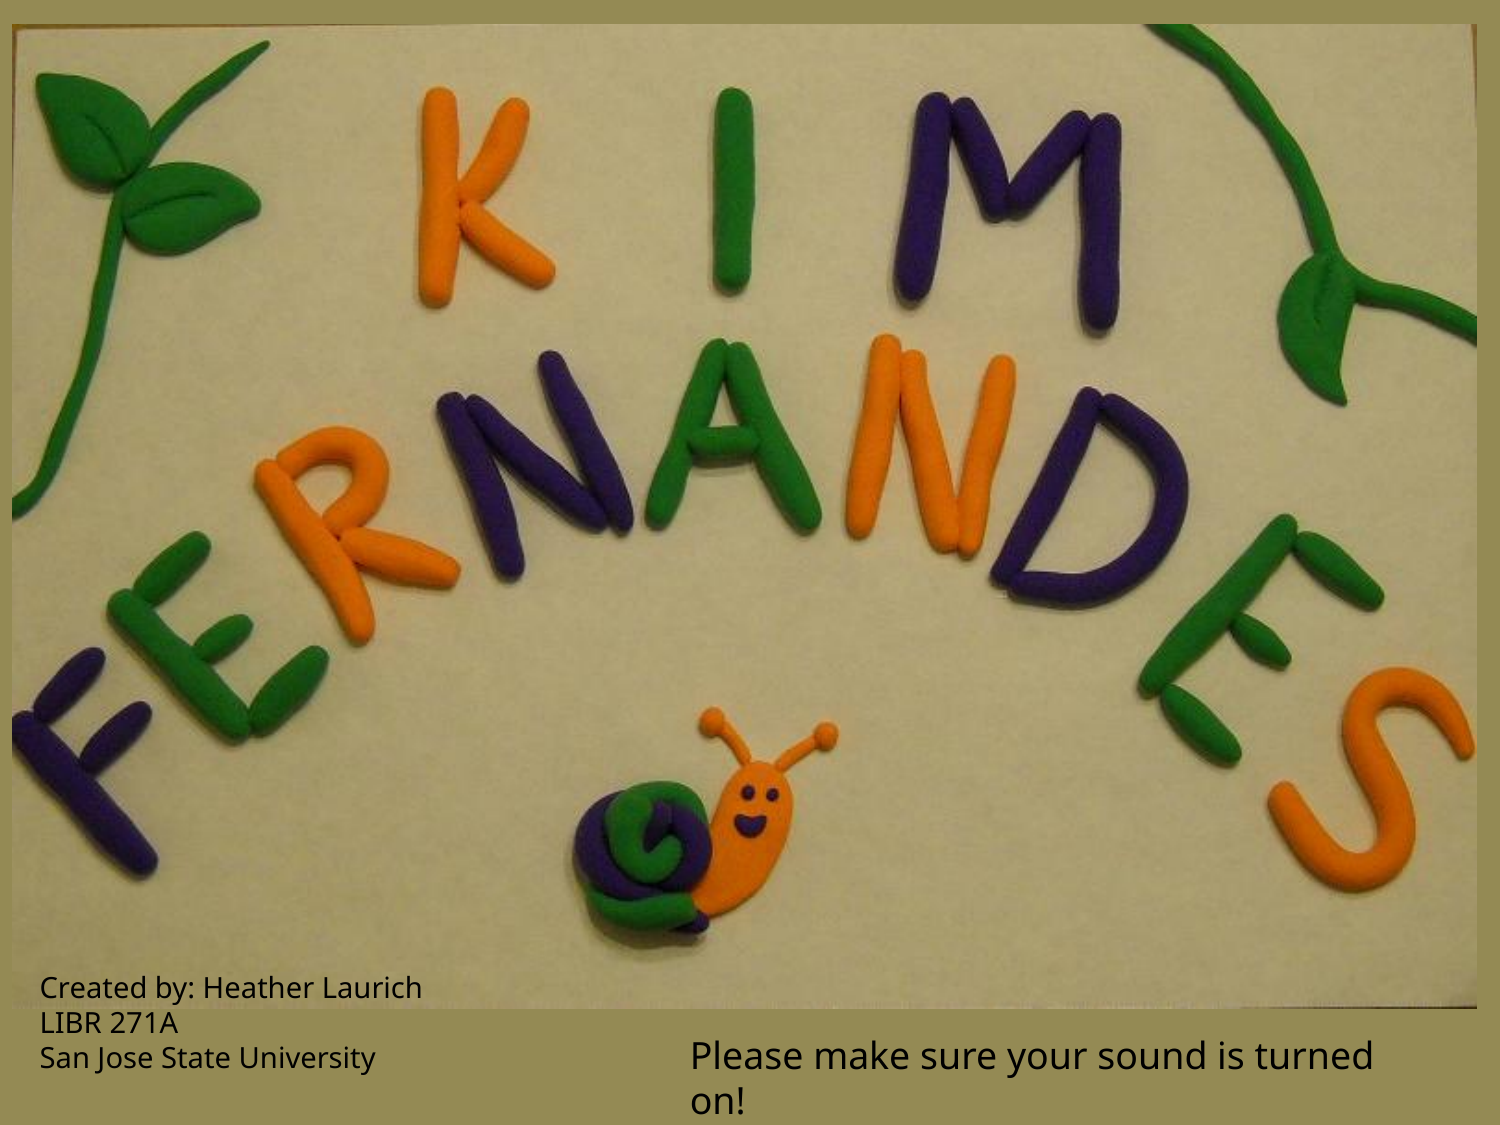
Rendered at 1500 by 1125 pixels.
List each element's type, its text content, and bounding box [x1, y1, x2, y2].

picture [12, 24, 1477, 1009]
text_box Created by: Heather Laurich LIBR 271A San Jose State University [24, 1017, 463, 1083]
text_box Please make sure your sound is turned on! [675, 1024, 1450, 1125]
